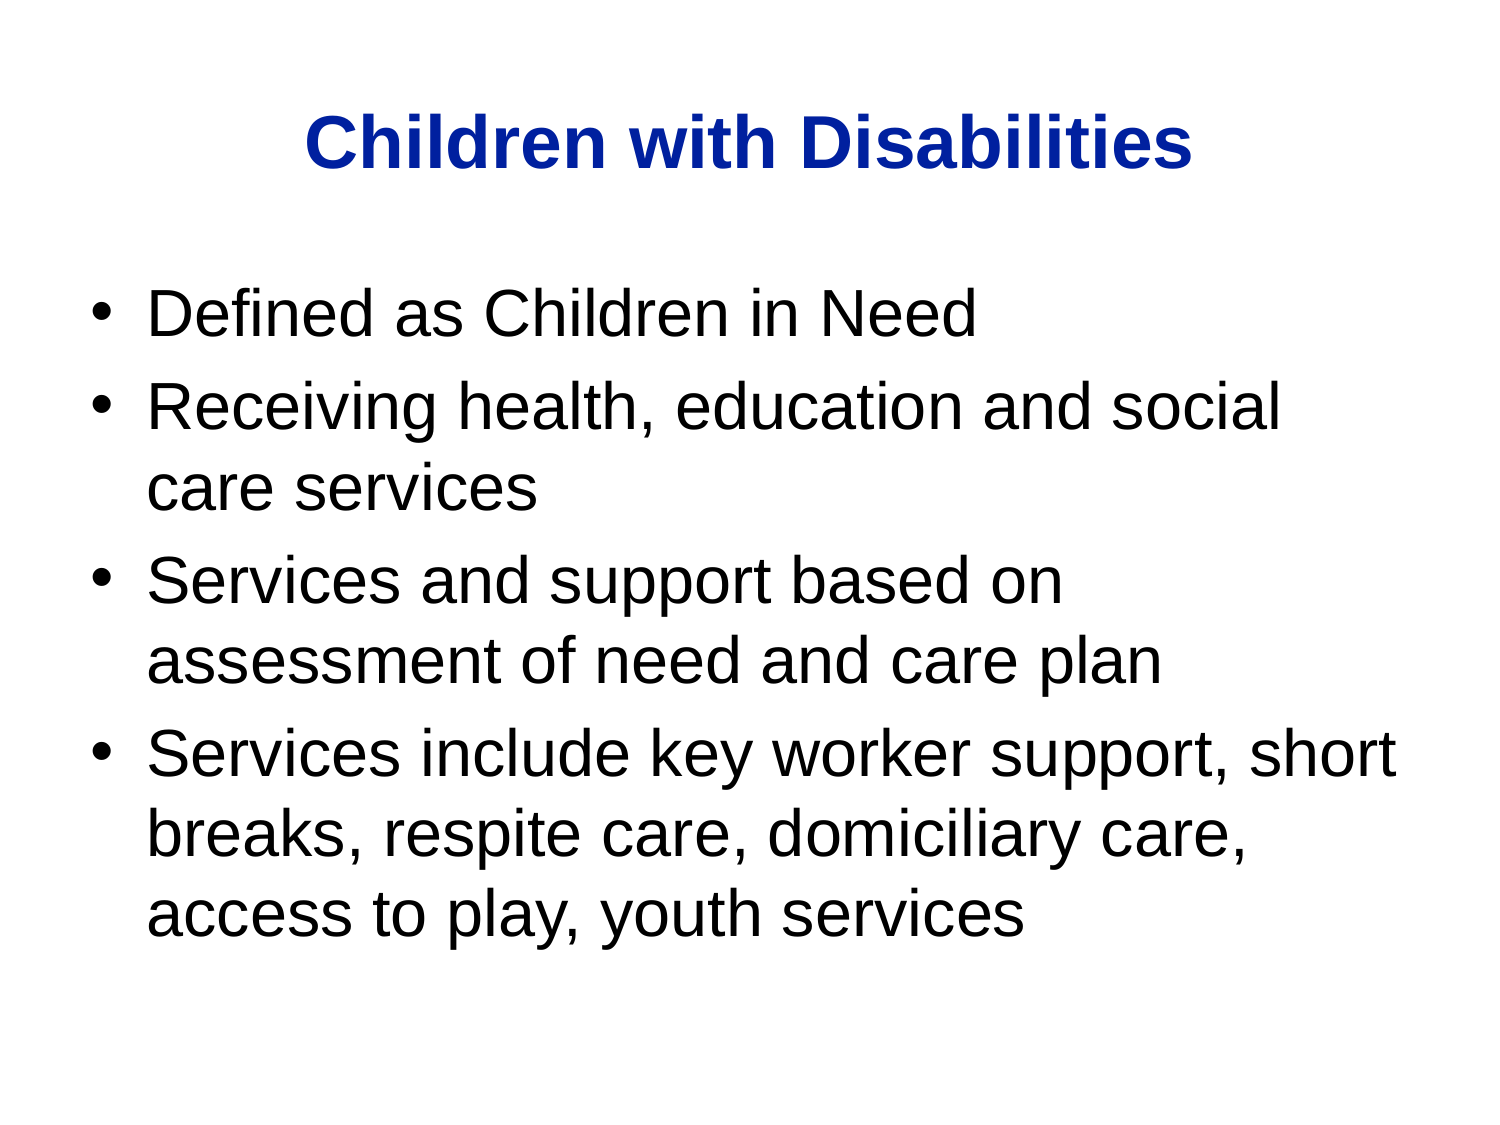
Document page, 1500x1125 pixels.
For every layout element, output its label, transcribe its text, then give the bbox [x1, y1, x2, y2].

list Defined as Children in Need Receiving health, education and social care services Services and support based on assessment of need and care plan Services include key worker support, short breaks, respite care, domiciliary care, access to play, youth services [75, 262, 1425, 1005]
title Children with Disabilities [75, 45, 1425, 233]
